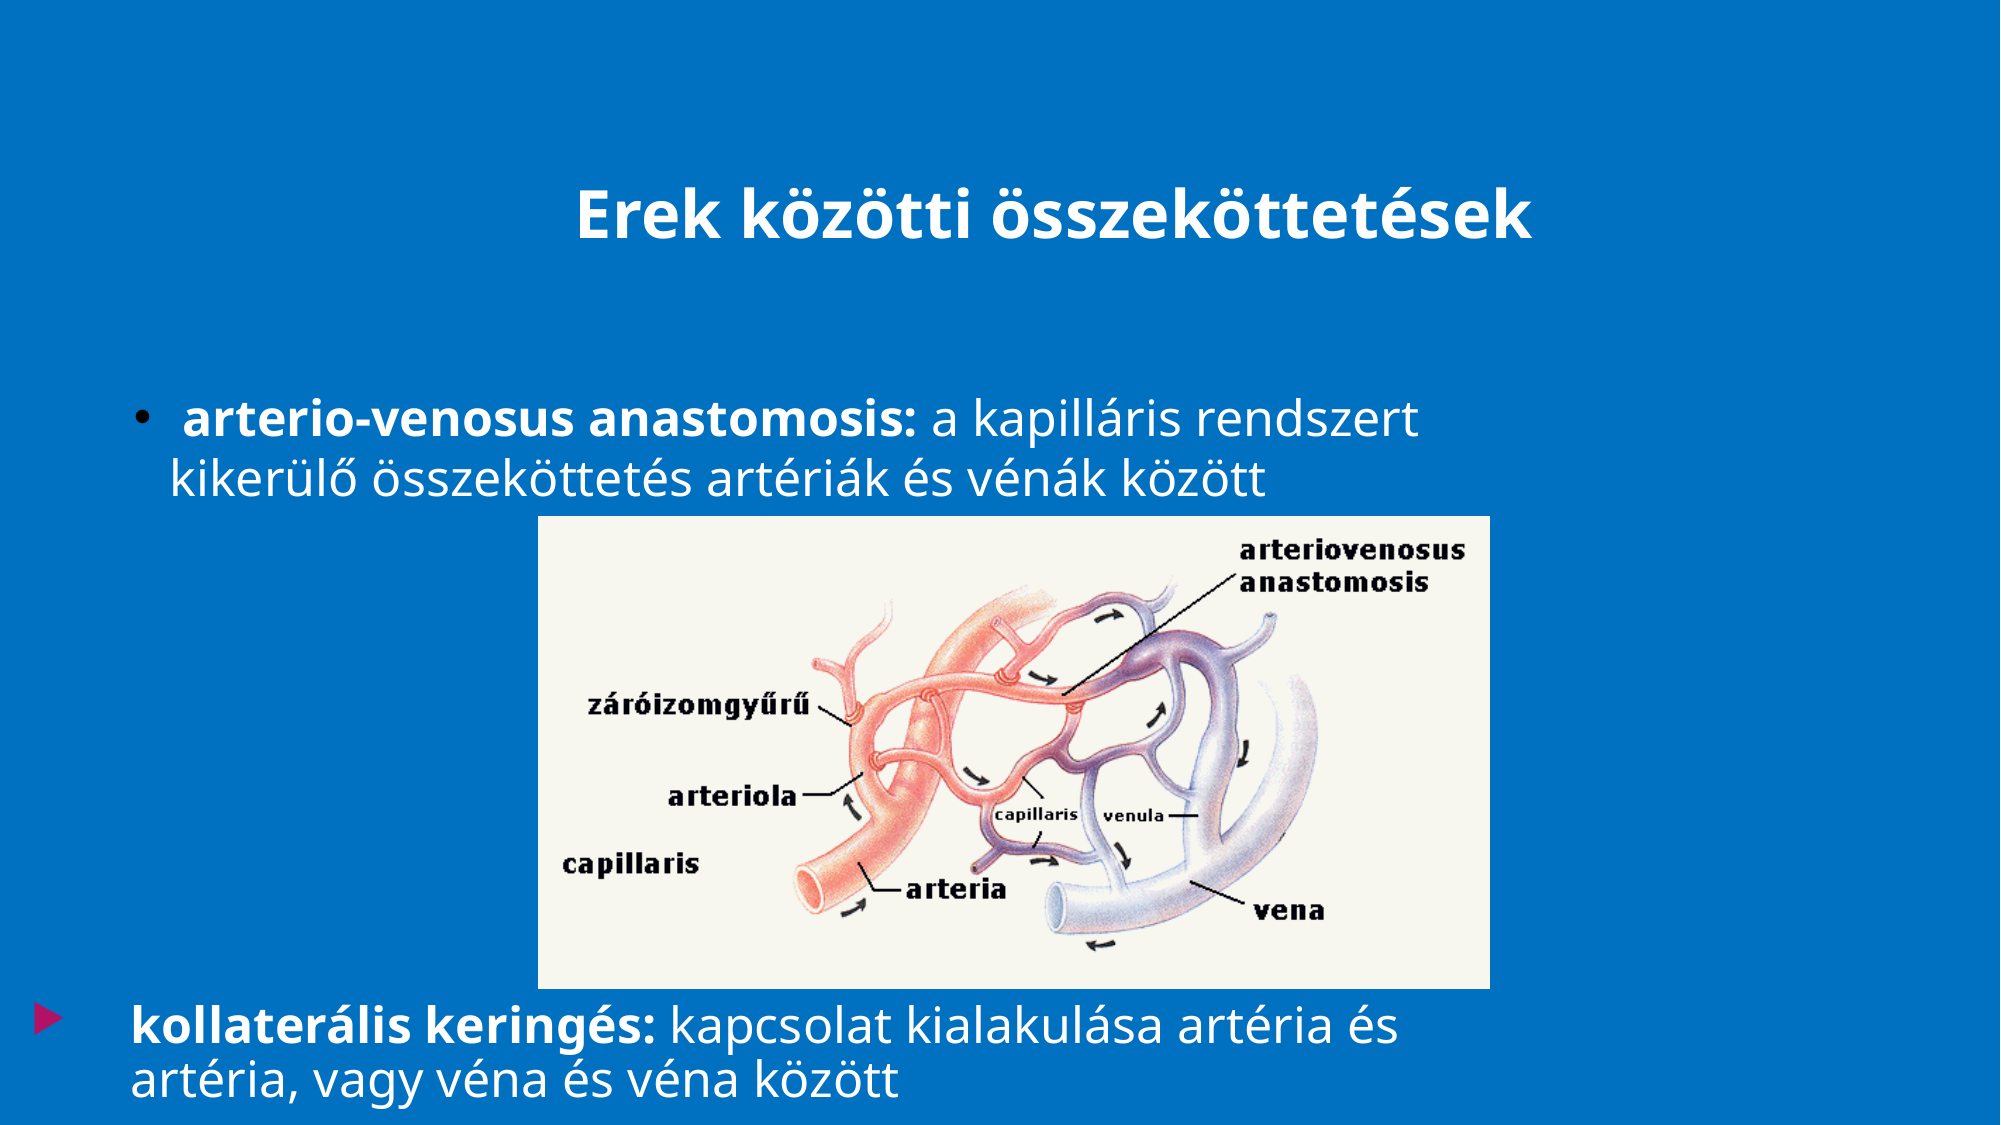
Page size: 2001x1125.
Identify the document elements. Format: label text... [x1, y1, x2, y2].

text_box arterio-venosus anastomosis: a kapilláris rendszert kikerülő összeköttetés artériák és vénák között [119, 379, 1490, 574]
picture [538, 515, 1490, 989]
list kollaterális keringés: kapcsolat kialakulása artéria és artéria, vagy véna és véna között [15, 911, 1446, 1125]
title Erek közötti összeköttetések [559, 165, 1910, 258]
